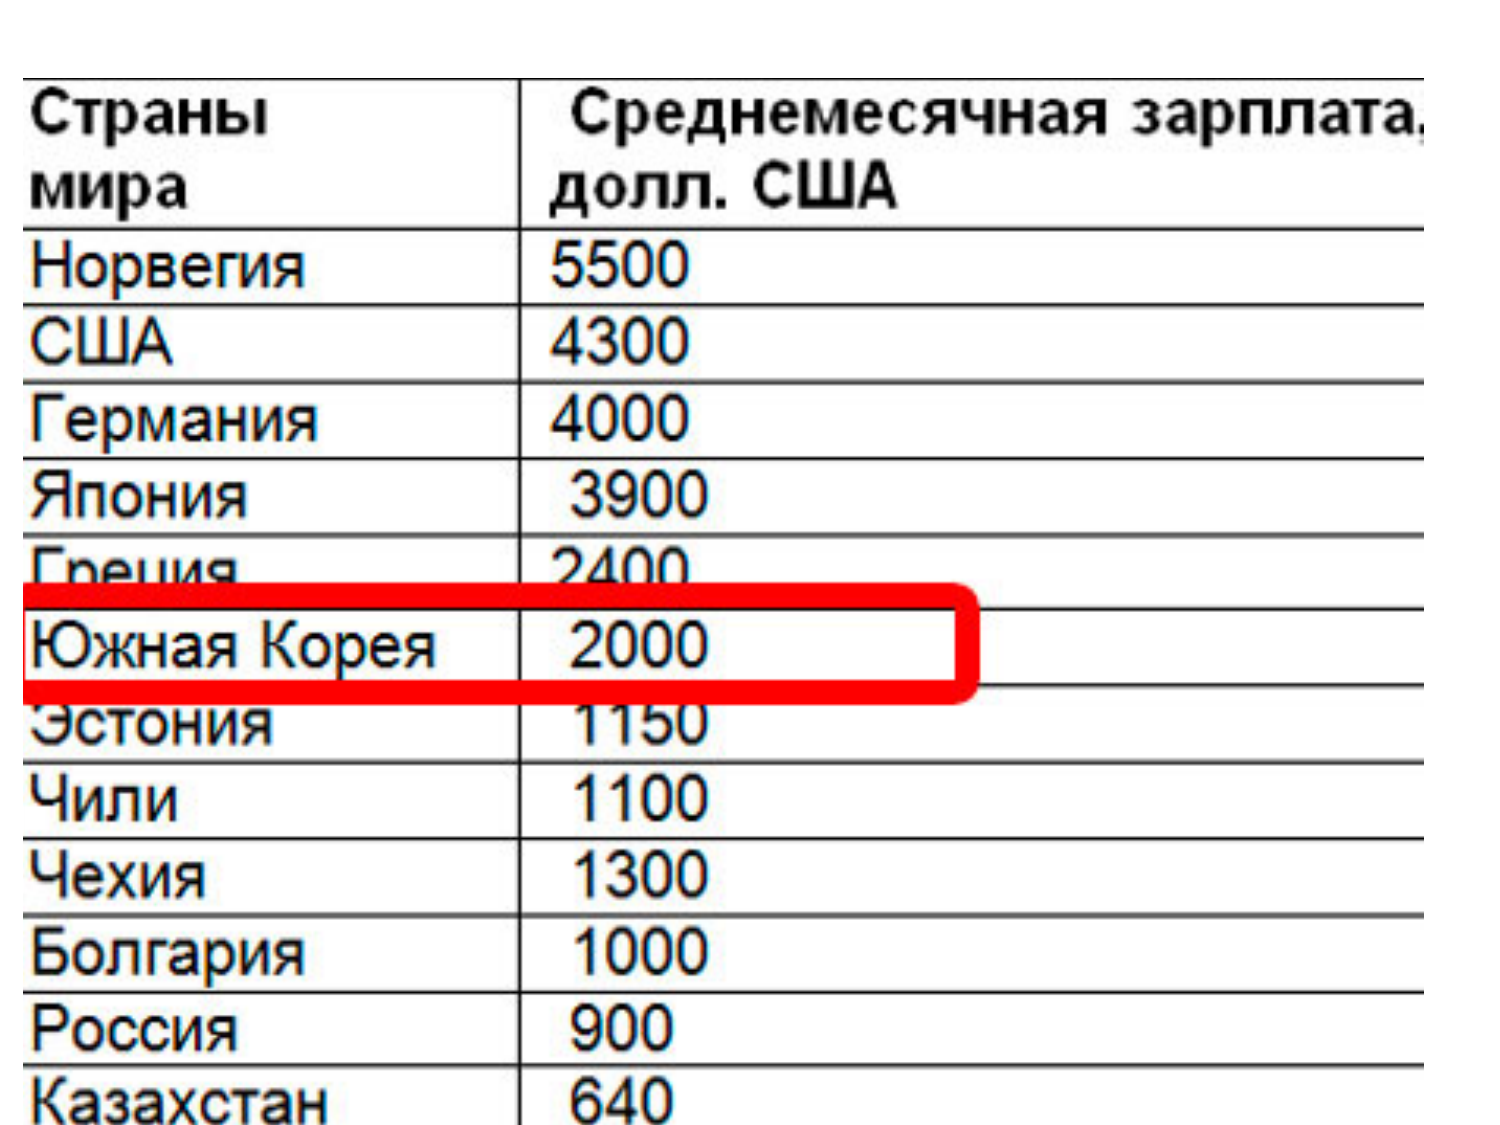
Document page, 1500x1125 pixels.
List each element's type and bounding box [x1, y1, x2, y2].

list [23, 77, 1424, 1125]
